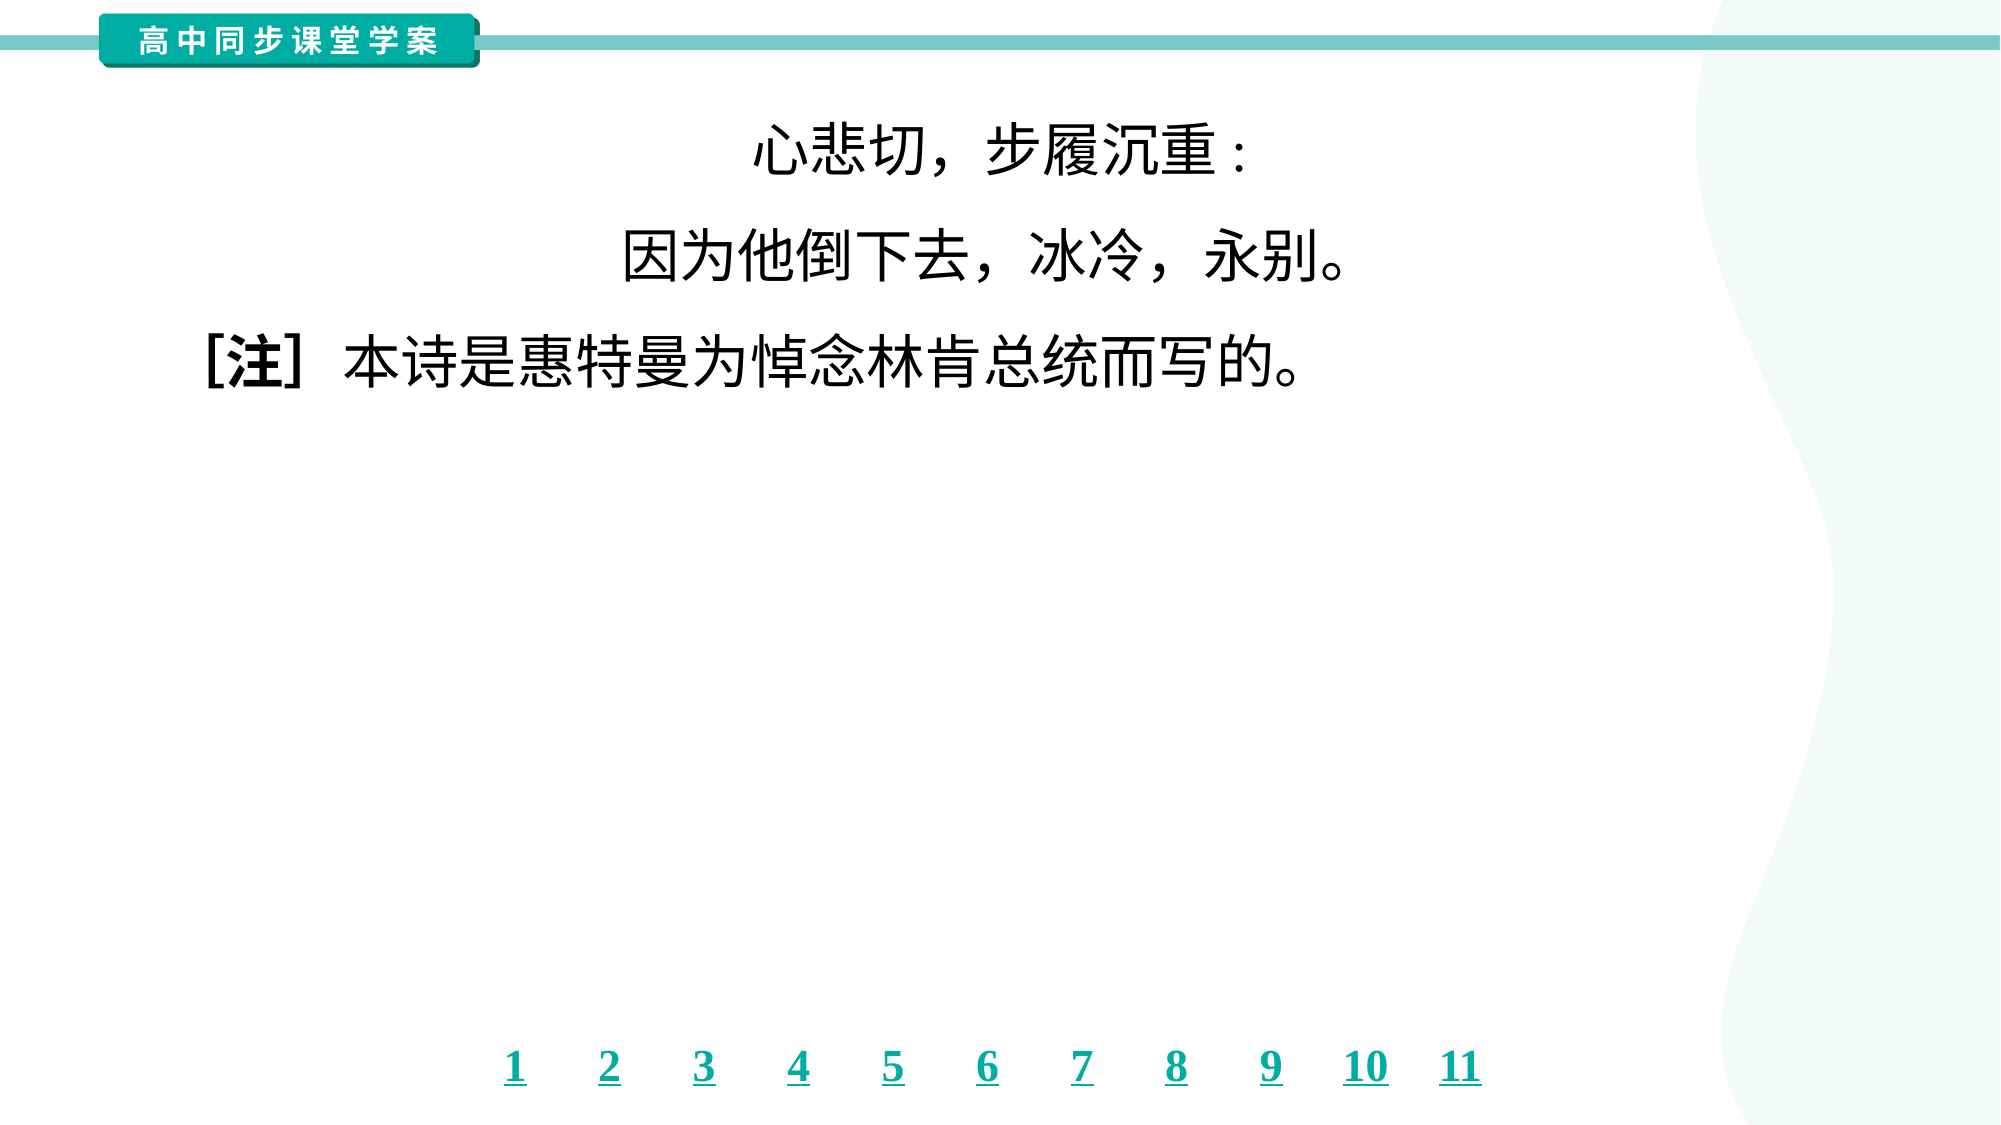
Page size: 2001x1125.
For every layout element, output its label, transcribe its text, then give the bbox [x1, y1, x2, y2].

text_box 心悲切，步履沉重: 因为他倒下去，冰冷，永别。 ［注］本诗是惠特曼为悼念林肯总统而写的。 [100, 76, 1899, 396]
picture [0, 0, 2000, 1125]
